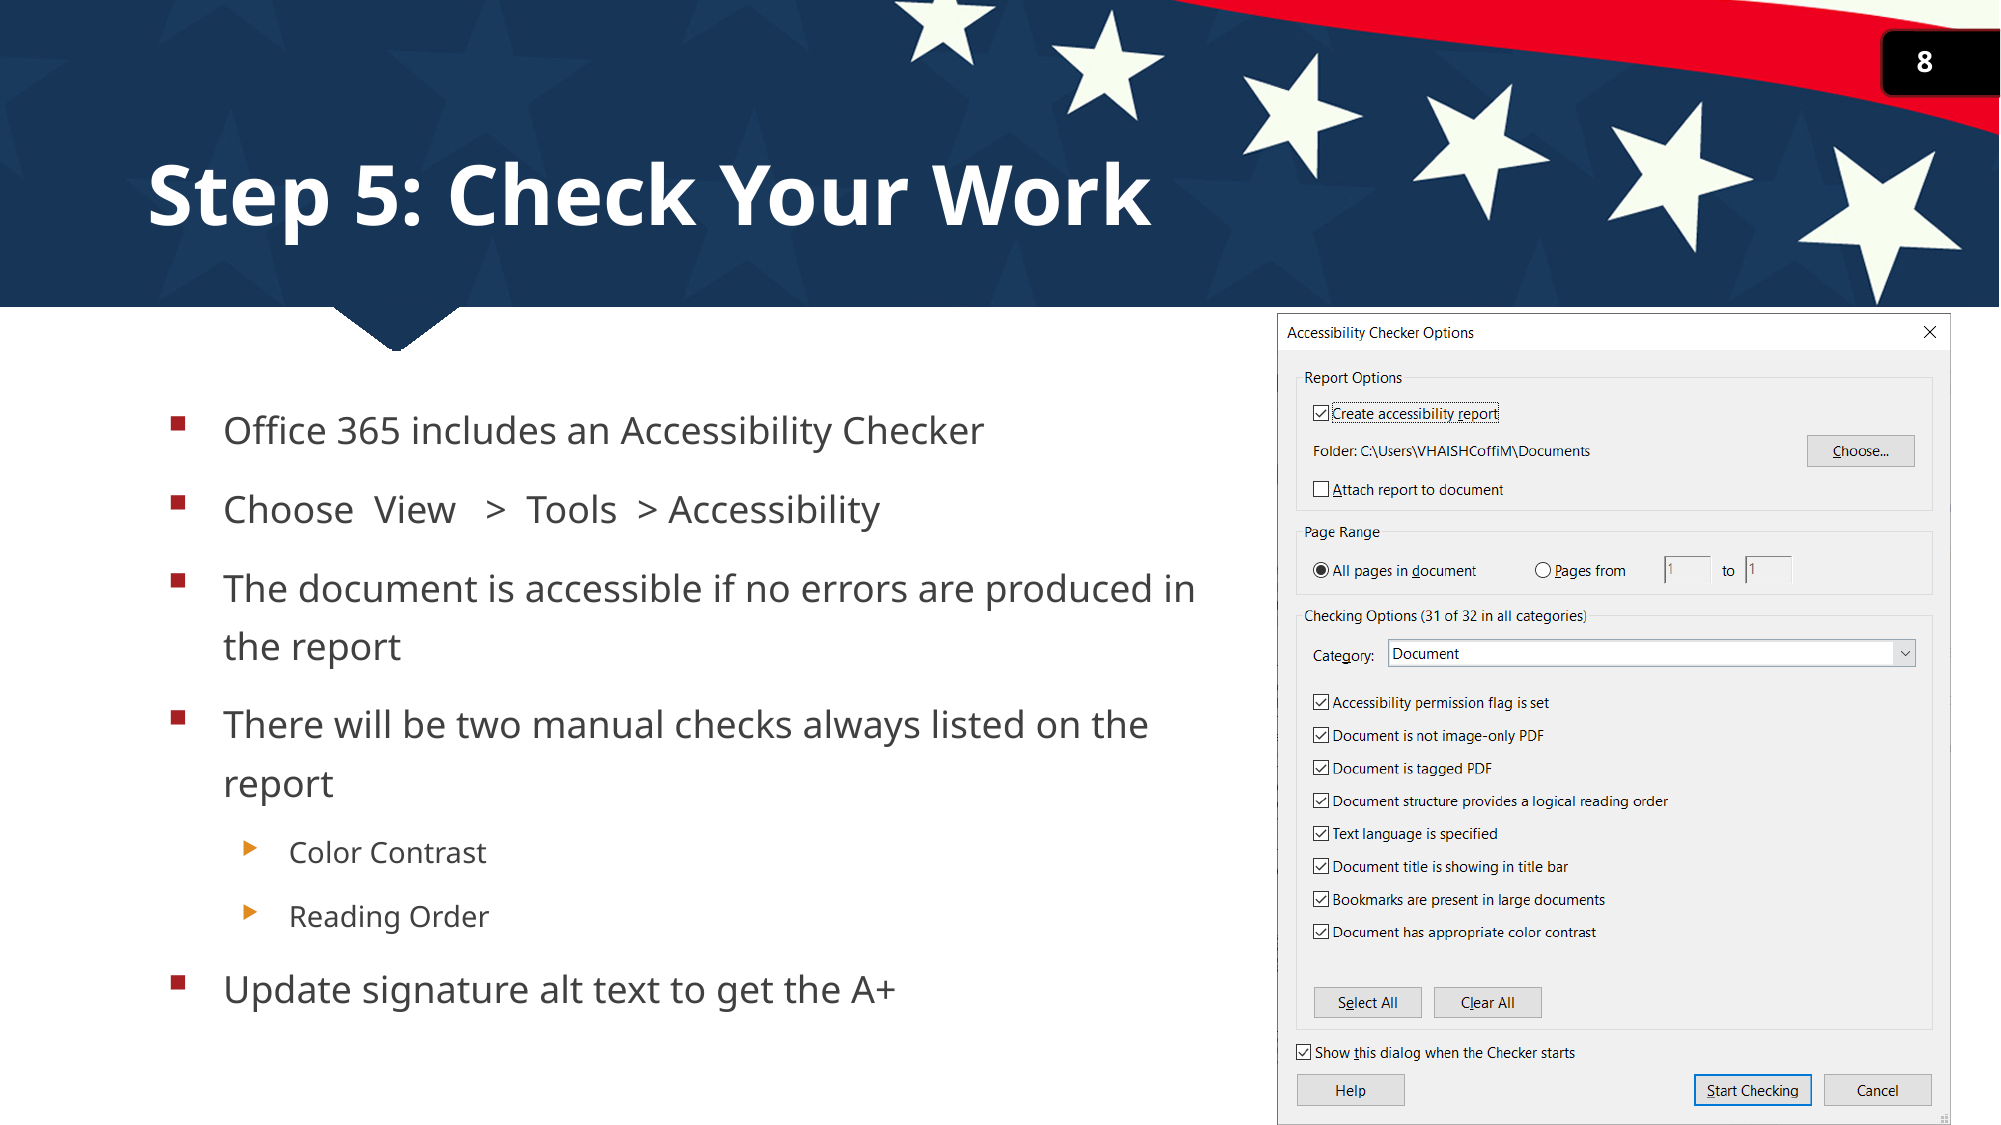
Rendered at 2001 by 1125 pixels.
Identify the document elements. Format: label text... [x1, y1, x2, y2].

title Step 5: Check Your Work [132, 90, 1868, 250]
slide_number 8 [1901, 36, 1978, 91]
picture [0, 0, 1999, 1125]
list Office 365 includes an Accessibility Checker Choose View > Tools > Accessibility The document is accessible if no errors are produced in the report There will be two manual checks always listed on the report Color Contrast Reading Order Update signature alt text to get the A+ [151, 386, 1244, 1075]
